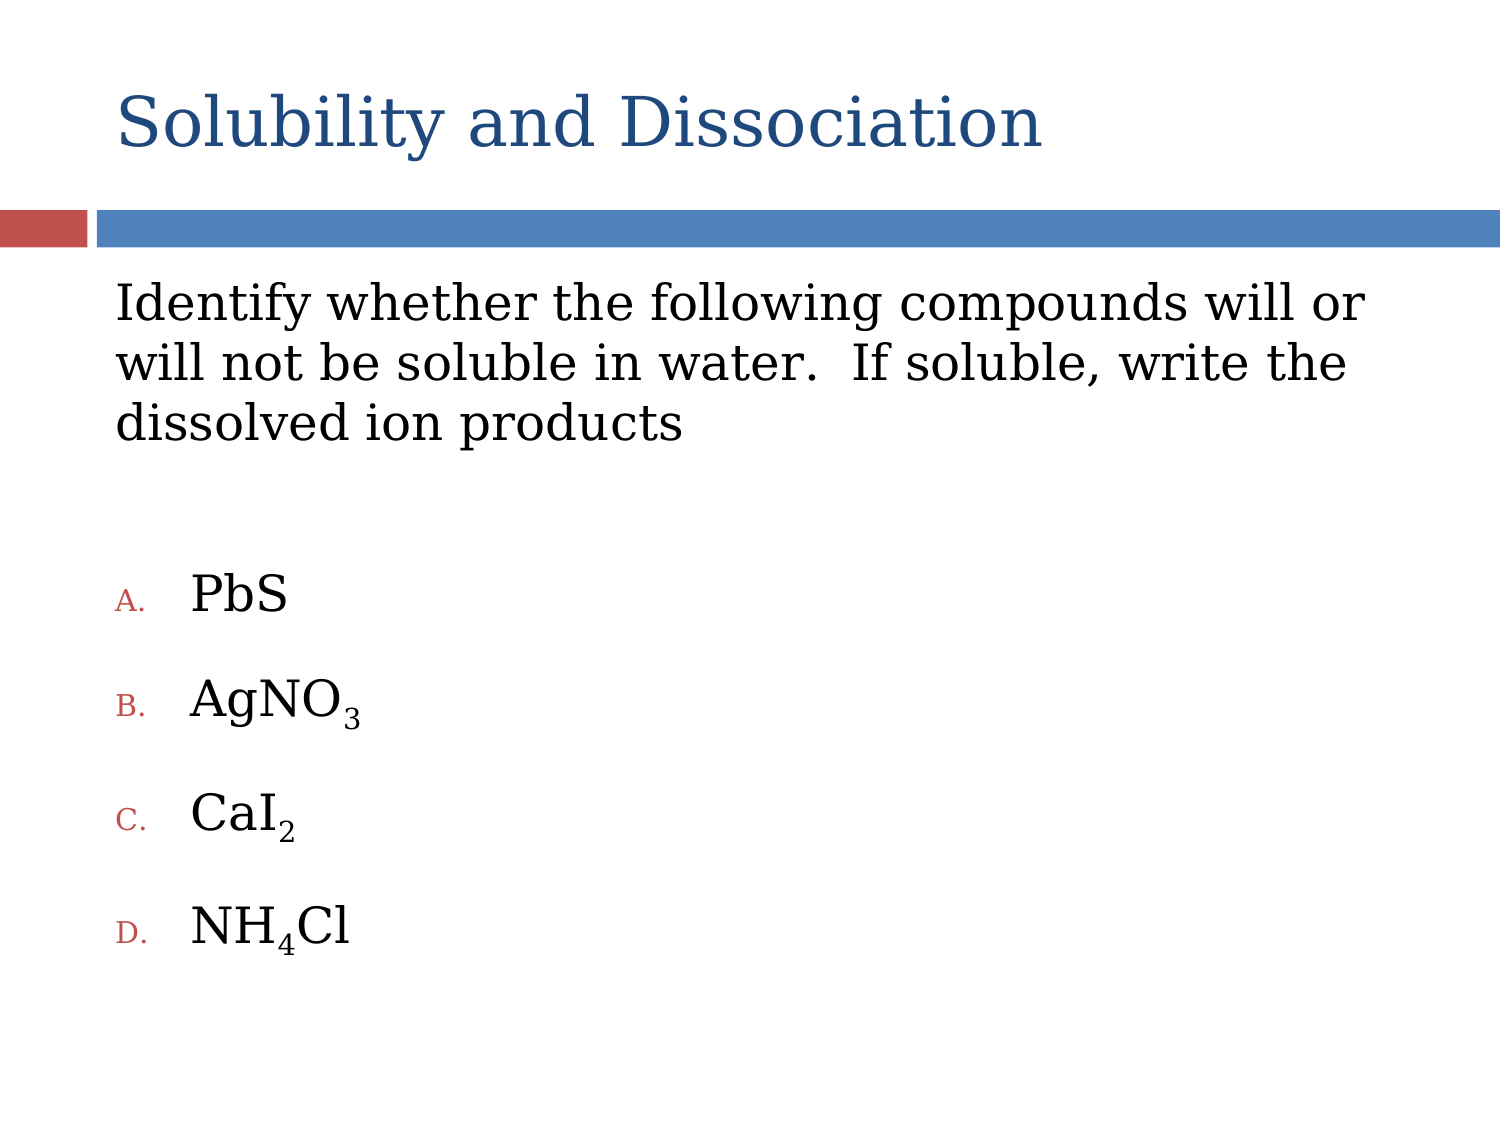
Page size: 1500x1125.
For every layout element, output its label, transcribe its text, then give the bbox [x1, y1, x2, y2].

list Identify whether the following compounds will or will not be soluble in water. If soluble, write the dissolved ion products PbS AgNO3 CaI2 NH4Cl [100, 262, 1438, 1000]
title Solubility and Dissociation [100, 37, 1438, 200]
